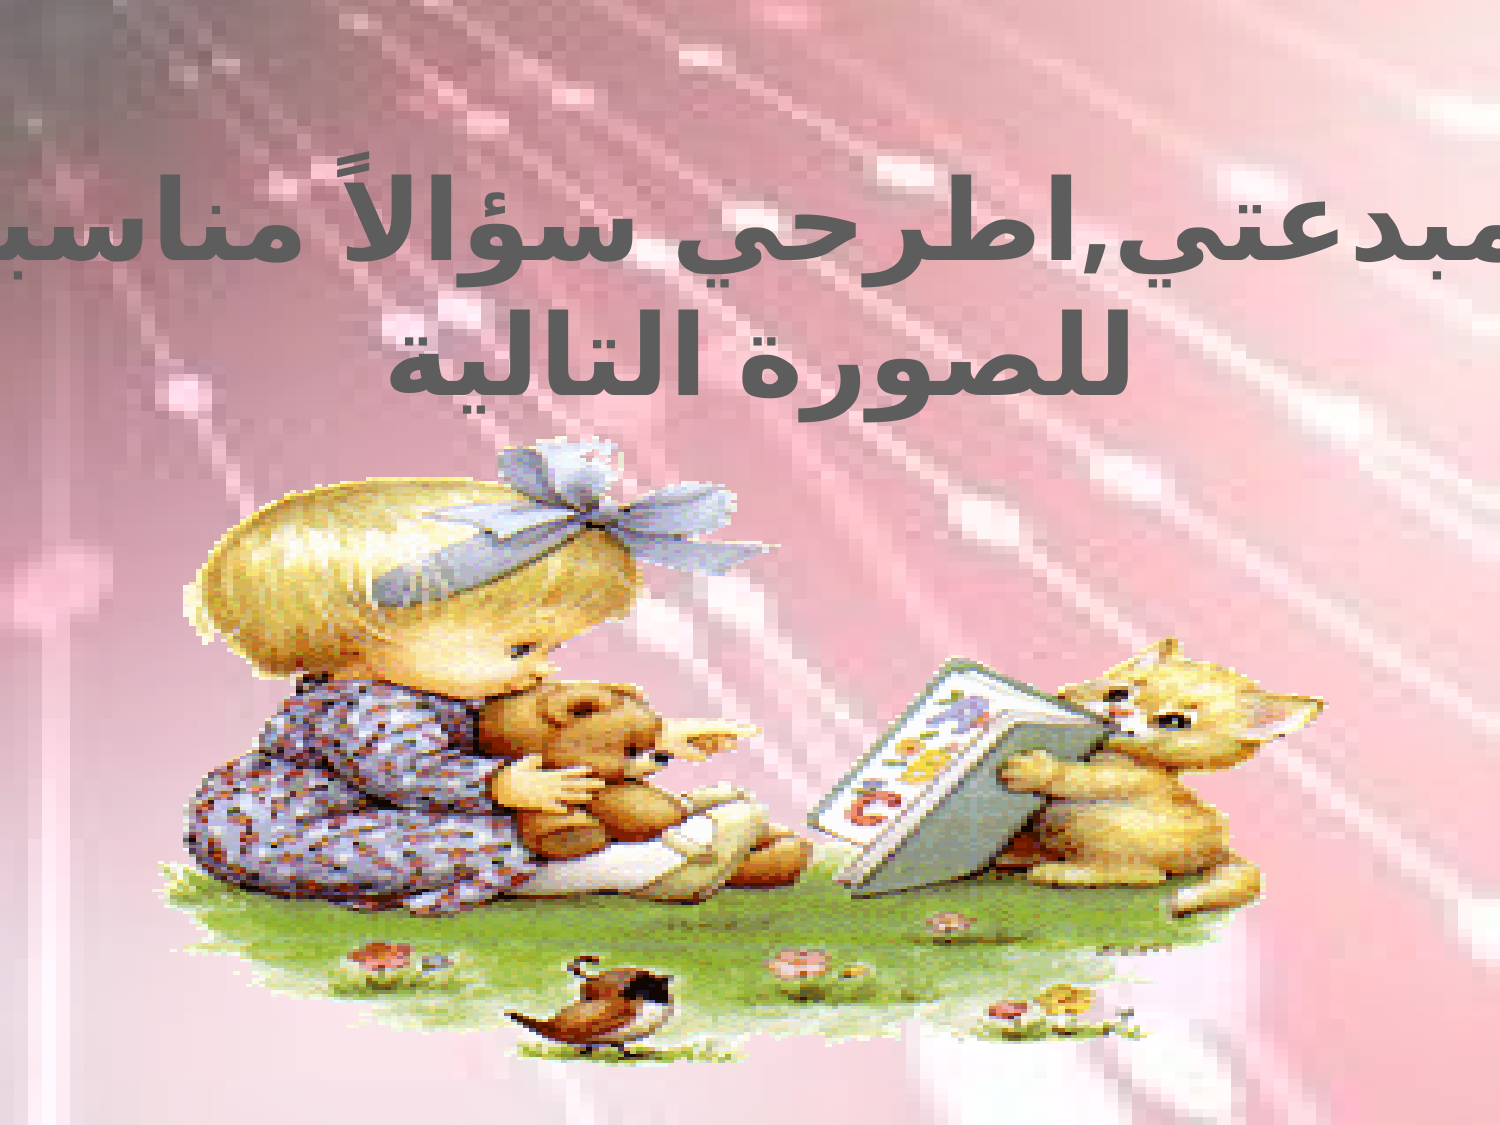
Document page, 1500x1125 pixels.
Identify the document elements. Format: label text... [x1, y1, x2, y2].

picture [152, 386, 1419, 1067]
text_box مبدعتي,اطرحي سؤالاً مناسباً للصورة التالية [0, 140, 1500, 426]
